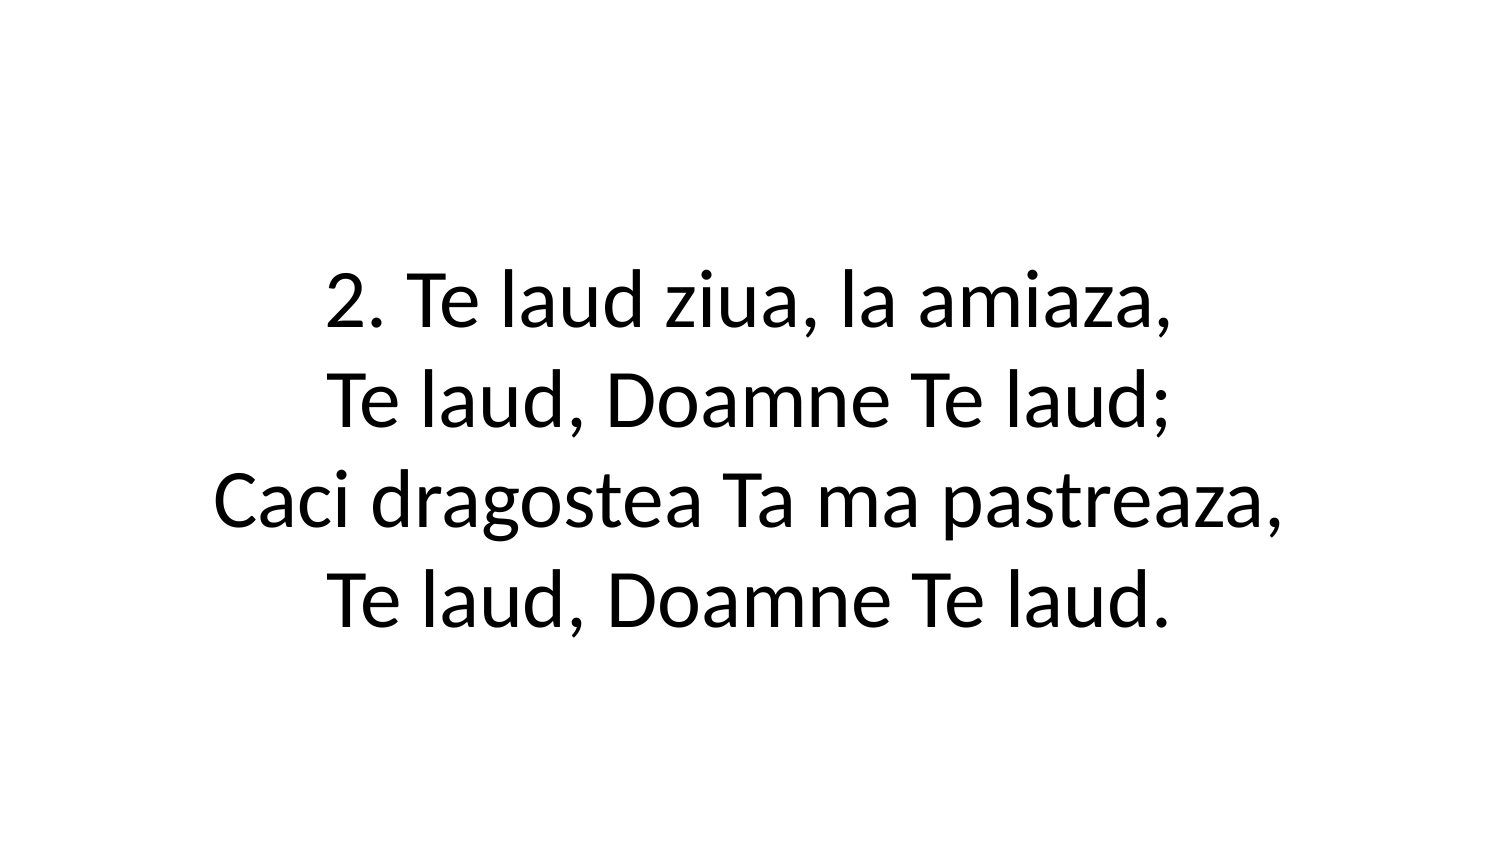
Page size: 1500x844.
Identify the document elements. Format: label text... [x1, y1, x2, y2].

text_box 2. Te laud ziua, la amiaza, Te laud, Doamne Te laud; Caci dragostea Ta ma pastreaza, Te laud, Doamne Te laud. [198, 192, 1302, 652]
